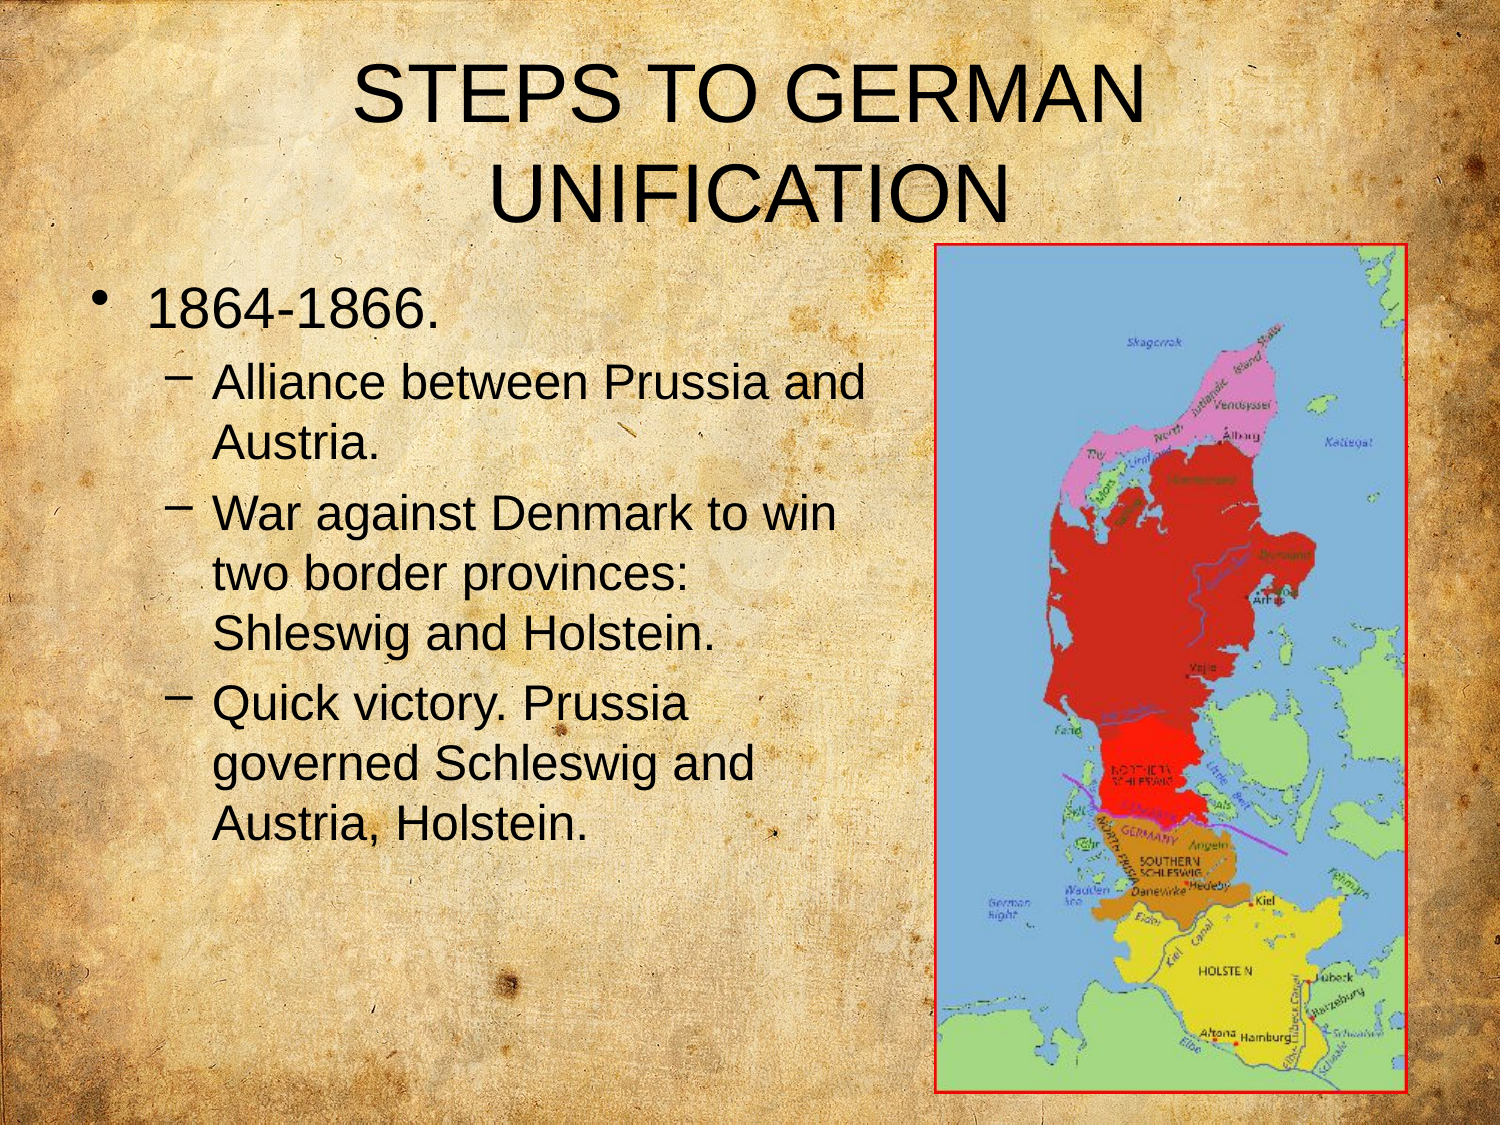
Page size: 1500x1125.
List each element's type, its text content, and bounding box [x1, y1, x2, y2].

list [933, 243, 1408, 1095]
title STEPS TO GERMAN UNIFICATION [75, 45, 1425, 233]
picture [0, 0, 1500, 1125]
list 1864-1866. Alliance between Prussia and Austria. War against Denmark to win two border provinces: Shleswig and Holstein. Quick victory. Prussia governed Schleswig and Austria, Holstein. [75, 262, 892, 1125]
